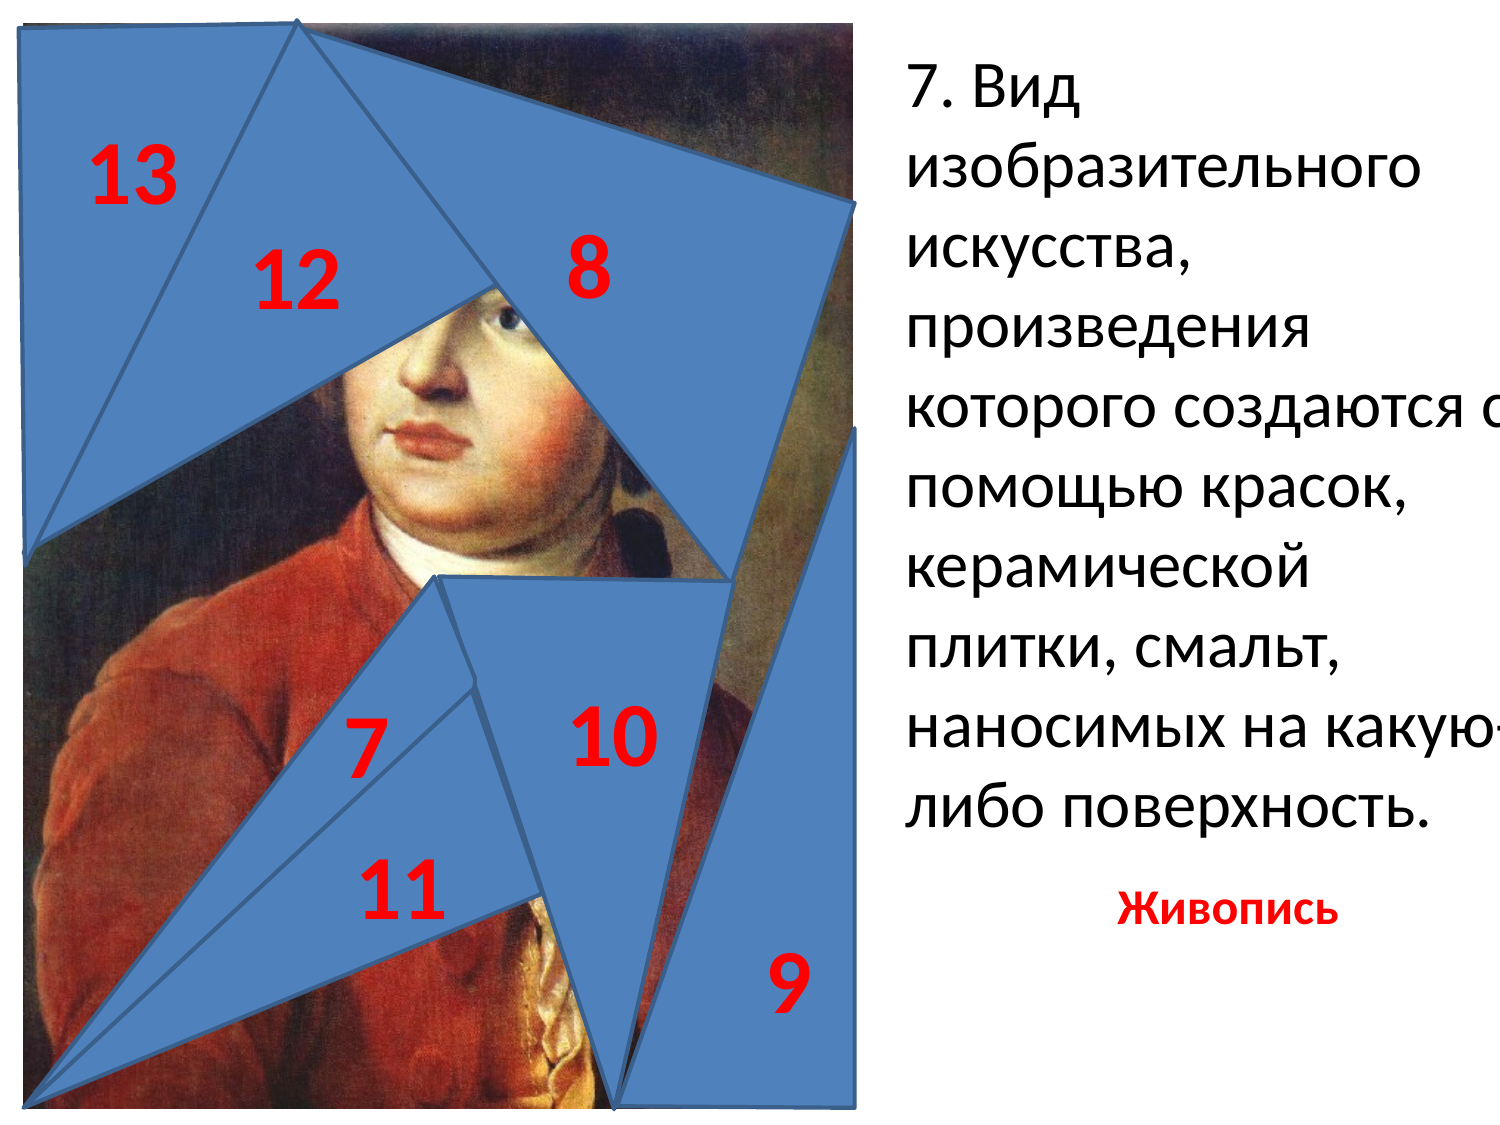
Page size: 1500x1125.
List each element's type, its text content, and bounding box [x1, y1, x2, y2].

picture [23, 23, 853, 1110]
text_box 7. Вид изобразительного искусства, произведения которого создаются с помощью красок, керамической плитки, смальт, наносимых на какую-либо поверхность. [890, 199, 1500, 762]
text_box Живопись [1102, 867, 1355, 942]
